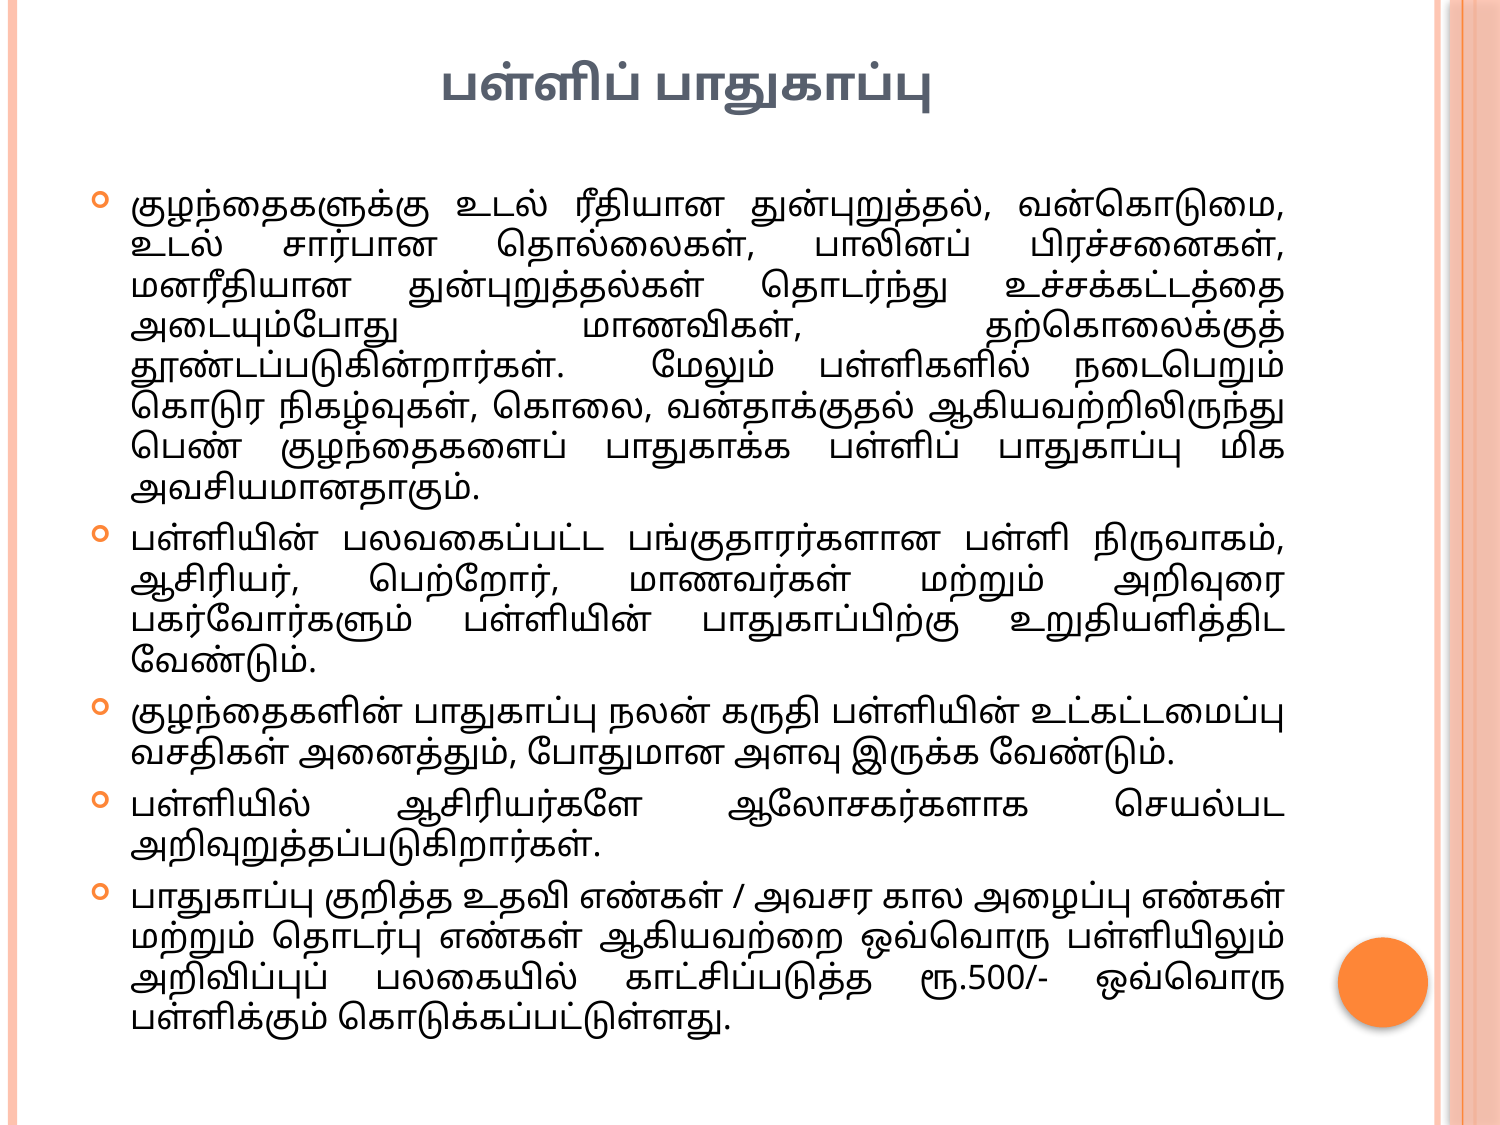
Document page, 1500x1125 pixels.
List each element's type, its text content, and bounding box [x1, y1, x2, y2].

list குழந்தைகளுக்கு உடல் ரீதியான துன்புறுத்தல், வன்கொடுமை, உடல் சார்பான தொல்லைகள், பாலினப் பிரச்சனைகள், மனரீதியான துன்புறுத்தல்கள் தொடர்ந்து உச்சக்கட்டத்தை அடையும்போது மாணவிகள், தற்கொலைக்குத் தூண்டப்படுகின்றார்கள். மேலும் பள்ளிகளில் நடைபெறும் கொடுர நிகழ்வுகள், கொலை, வன்தாக்குதல் ஆகியவற்றிலிருந்து பெண் குழந்தைகளைப் பாதுகாக்க பள்ளிப் பாதுகாப்பு மிக அவசியமானதாகும். பள்ளியின் பலவகைப்பட்ட பங்குதாரர்களான பள்ளி நிருவாகம், ஆசிரியர், பெற்றோர், மாணவர்கள் மற்றும் அறிவுரை பகர்வோர்களும் பள்ளியின் பாதுகாப்பிற்கு உறுதியளித்திட வேண்டும். குழந்தைகளின் பாதுகாப்பு நலன் கருதி பள்ளியின் உட்கட்டமைப்பு வசதிகள் அனைத்தும், போதுமான அளவு இருக்க வேண்டும். பள்ளியில் ஆசிரியர்களே ஆலோசகர்களாக செயல்பட அறிவுறுத்தப்படுகிறார்கள். பாதுகாப்பு குறித்த உதவி எண்கள் / அவசர கால அழைப்பு எண்கள் மற்றும் தொடர்பு எண்கள் ஆகியவற்றை ஒவ்வொரு பள்ளியிலும் அறிவிப்புப் பலகையில் காட்சிப்படுத்த ரூ.500/- ஒவ்வொரு பள்ளிக்கும் கொடுக்கப்பட்டுள்ளது. [75, 174, 1300, 1062]
title பள்ளிப் பாதுகாப்பு [75, 45, 1300, 174]
